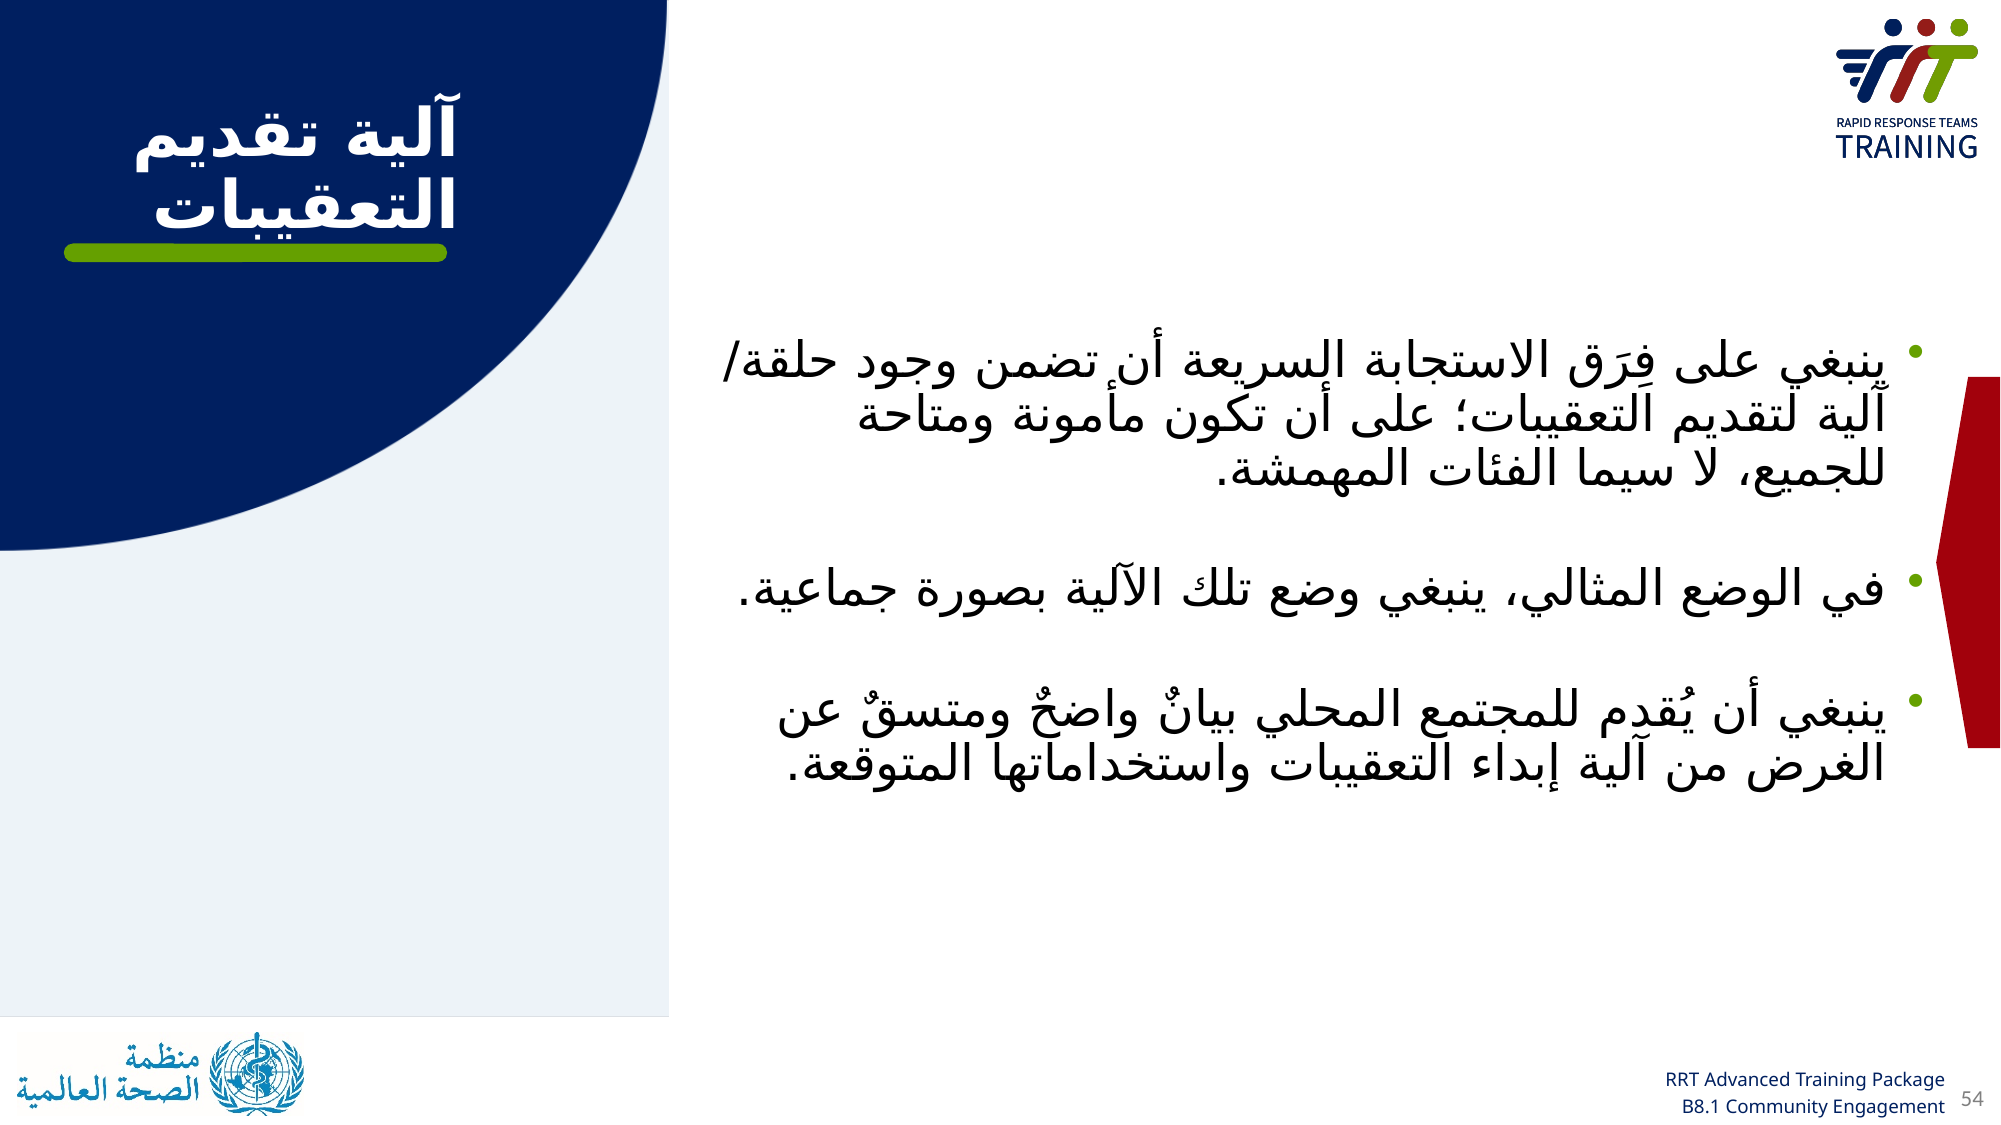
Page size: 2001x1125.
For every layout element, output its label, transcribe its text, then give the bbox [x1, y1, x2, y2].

list ينبغي على فِرَق الاستجابة السريعة أن تضمن وجود حلقة/ آلية لتقديم التعقيبات؛ على أن تكون مأمونة ومتاحة للجميع، لا سيما الفئات المهمشة. في الوضع المثالي، ينبغي وضع تلك الآلية بصورة جماعية. ينبغي أن يُقدم للمجتمع المحلي بيانٌ واضحٌ ومتسقٌ عن الغرض من آلية إبداء التعقيبات واستخداماتها المتوقعة. [697, 298, 1934, 827]
picture [17, 1032, 304, 1116]
picture [1835, 19, 1978, 167]
text_box آلية تقديم التعقيبات [23, 103, 460, 244]
text_box [63, 244, 448, 263]
picture [0, 0, 669, 1018]
